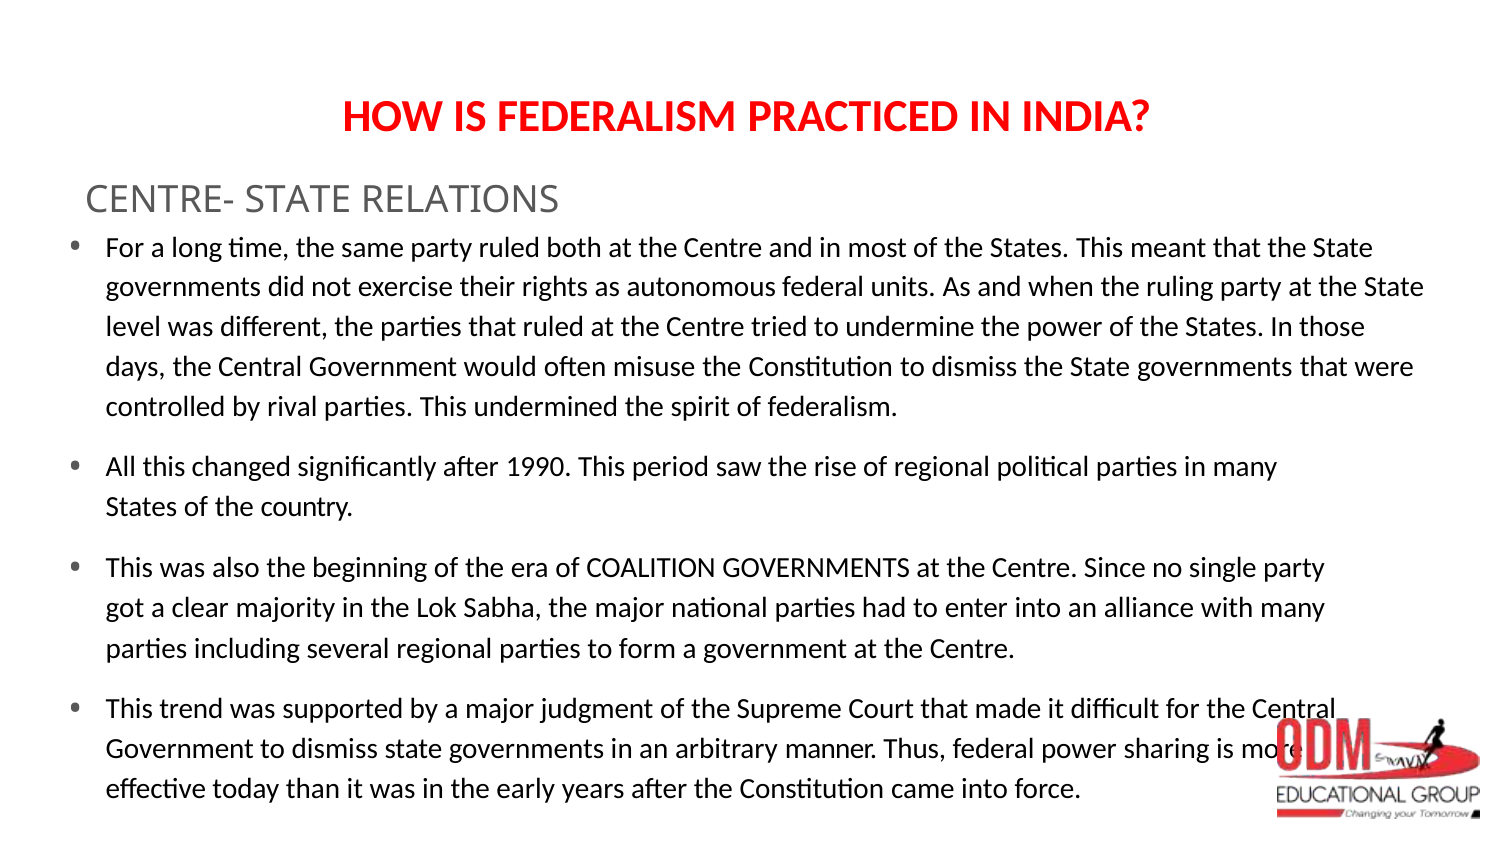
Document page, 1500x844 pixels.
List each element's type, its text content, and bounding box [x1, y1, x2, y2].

picture [1277, 717, 1480, 819]
text_box CENTRE- STATE RELATIONS For a long time, the same party ruled both at the Centre and in most of the States. This meant that the State governments did not exercise their rights as autonomous federal units. As and when the ruling party at the State level was different, the parties that ruled at the Centre tried to undermine the power of the States. In those days, the Central Government would often misuse the Constitution to dismiss the State governments that were controlled by rival parties. This undermined the spirit of federalism. All this changed significantly after 1990. This period saw the rise of regional political parties in many States of the country. This was also the beginning of the era of COALITION GOVERNMENTS at the Centre. Since no single party got a clear majority in the Lok Sabha, the major national parties had to enter into an alliance with many parties including several regional parties to form a government at the Centre. This trend was supported by a major judgment of the Supreme Court that made it difficult for the Central Government to dismiss state governments in an arbitrary manner. Thus, federal power sharing is more effective today than it was in the early years after the Constitution came into force. [66, 172, 1436, 804]
title HOW IS FEDERALISM PRACTICED IN INDIA? [340, 83, 1160, 172]
